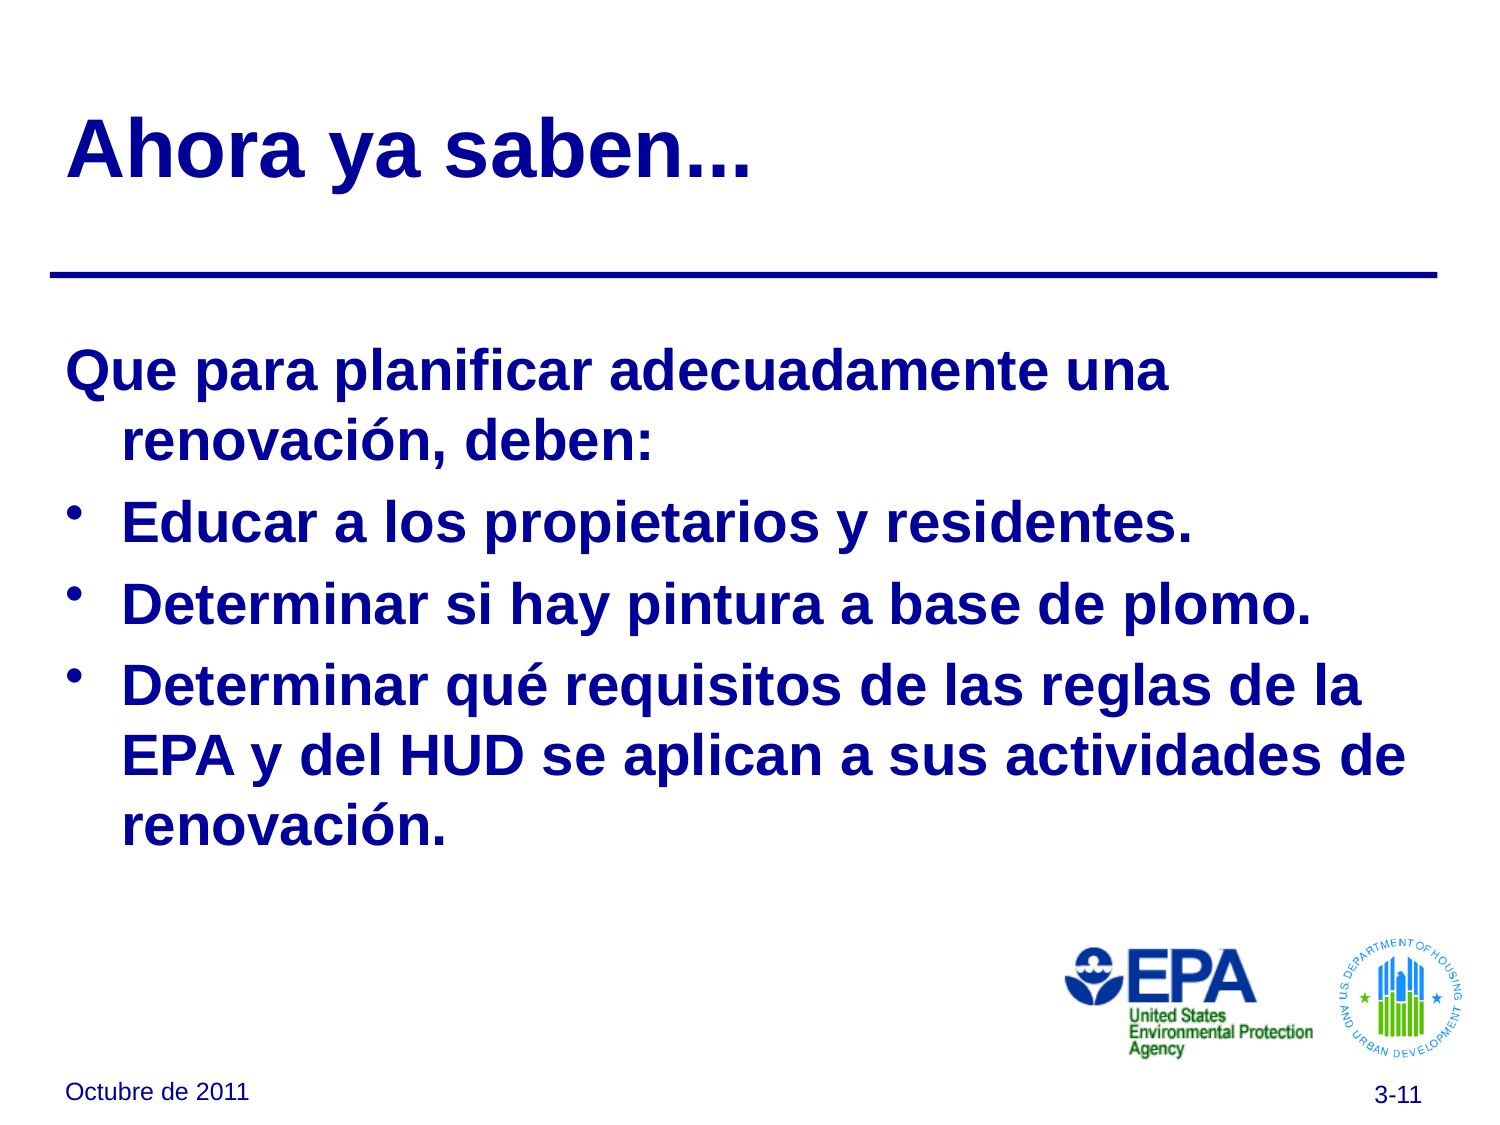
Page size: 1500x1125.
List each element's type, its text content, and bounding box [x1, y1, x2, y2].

title Ahora ya saben... [49, 49, 1438, 238]
picture [1062, 1001, 1319, 1064]
picture [1337, 937, 1463, 1059]
slide_number Octubre de 2011 [49, 1049, 363, 1125]
list Que para planificar adecuadamente una renovación, deben: Educar a los propietarios y residentes. Determinar si hay pintura a base de plomo. Determinar qué requisitos de las reglas de la EPA y del HUD se aplican a sus actividades de renovación. [49, 324, 1438, 1001]
slide_number 3-11 [1124, 1049, 1438, 1125]
